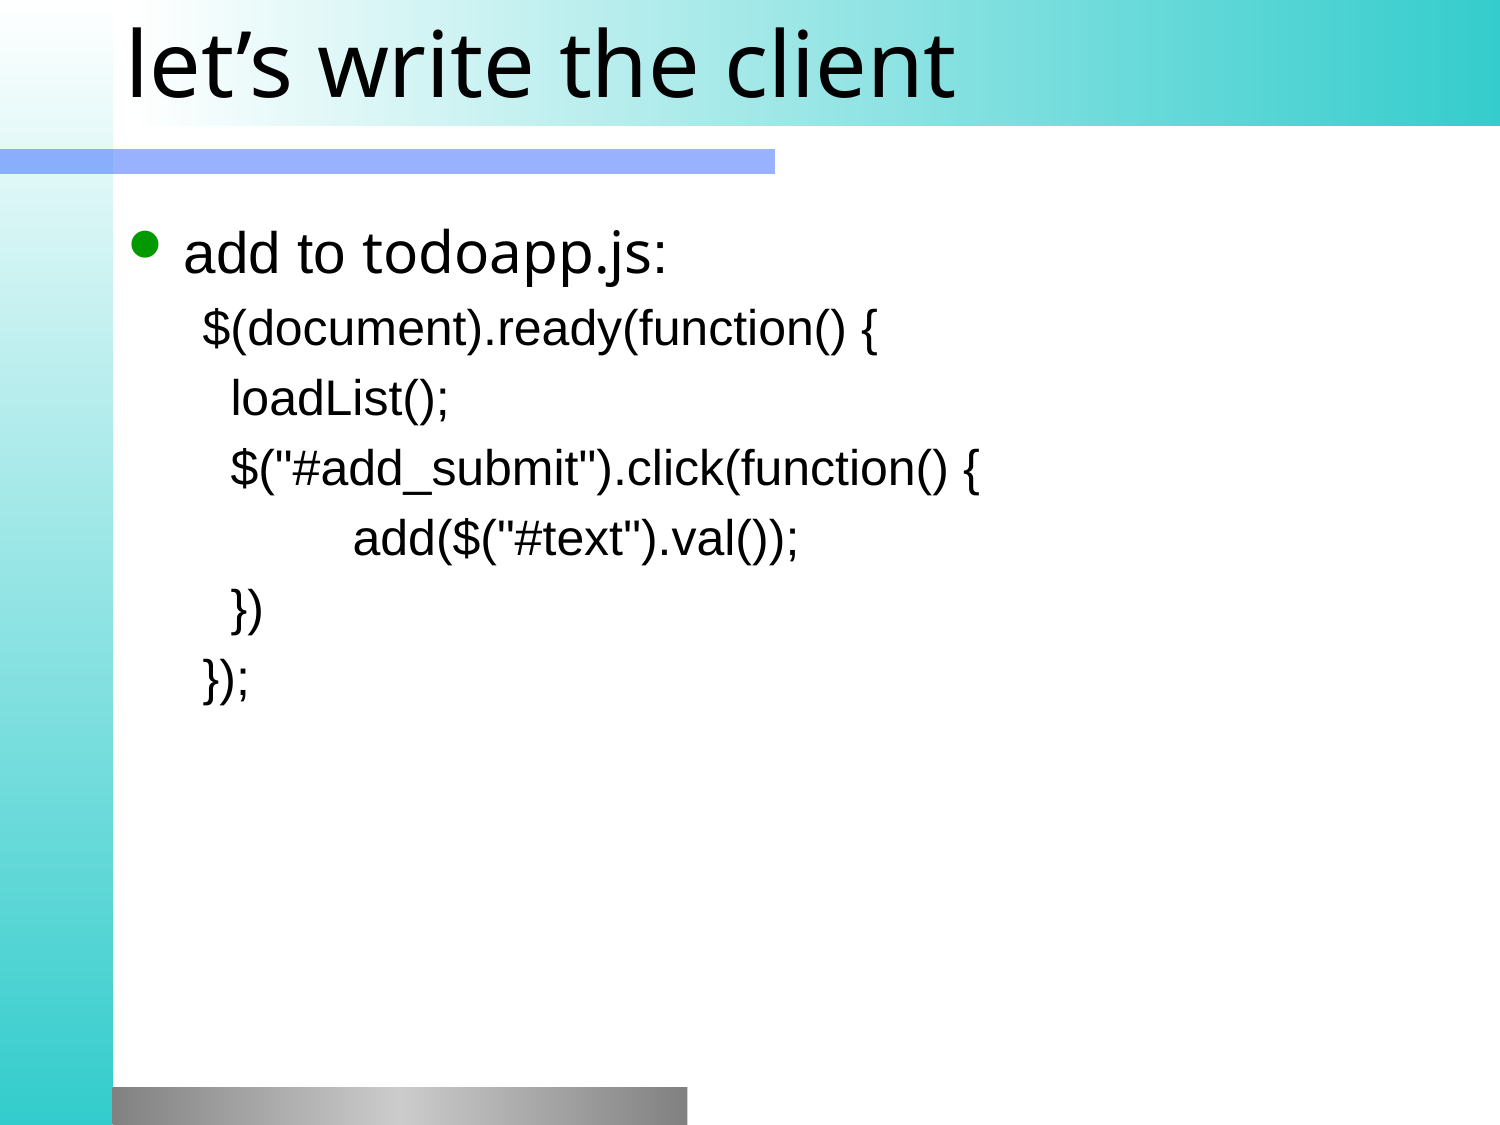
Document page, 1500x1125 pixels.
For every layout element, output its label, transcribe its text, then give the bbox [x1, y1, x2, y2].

list add to todoapp.js: $(document).ready(function() { loadList(); $("#add_submit").click(function() { add($("#text").val()); }) }); [112, 207, 1388, 1073]
title let’s write the client [110, 0, 1424, 126]
